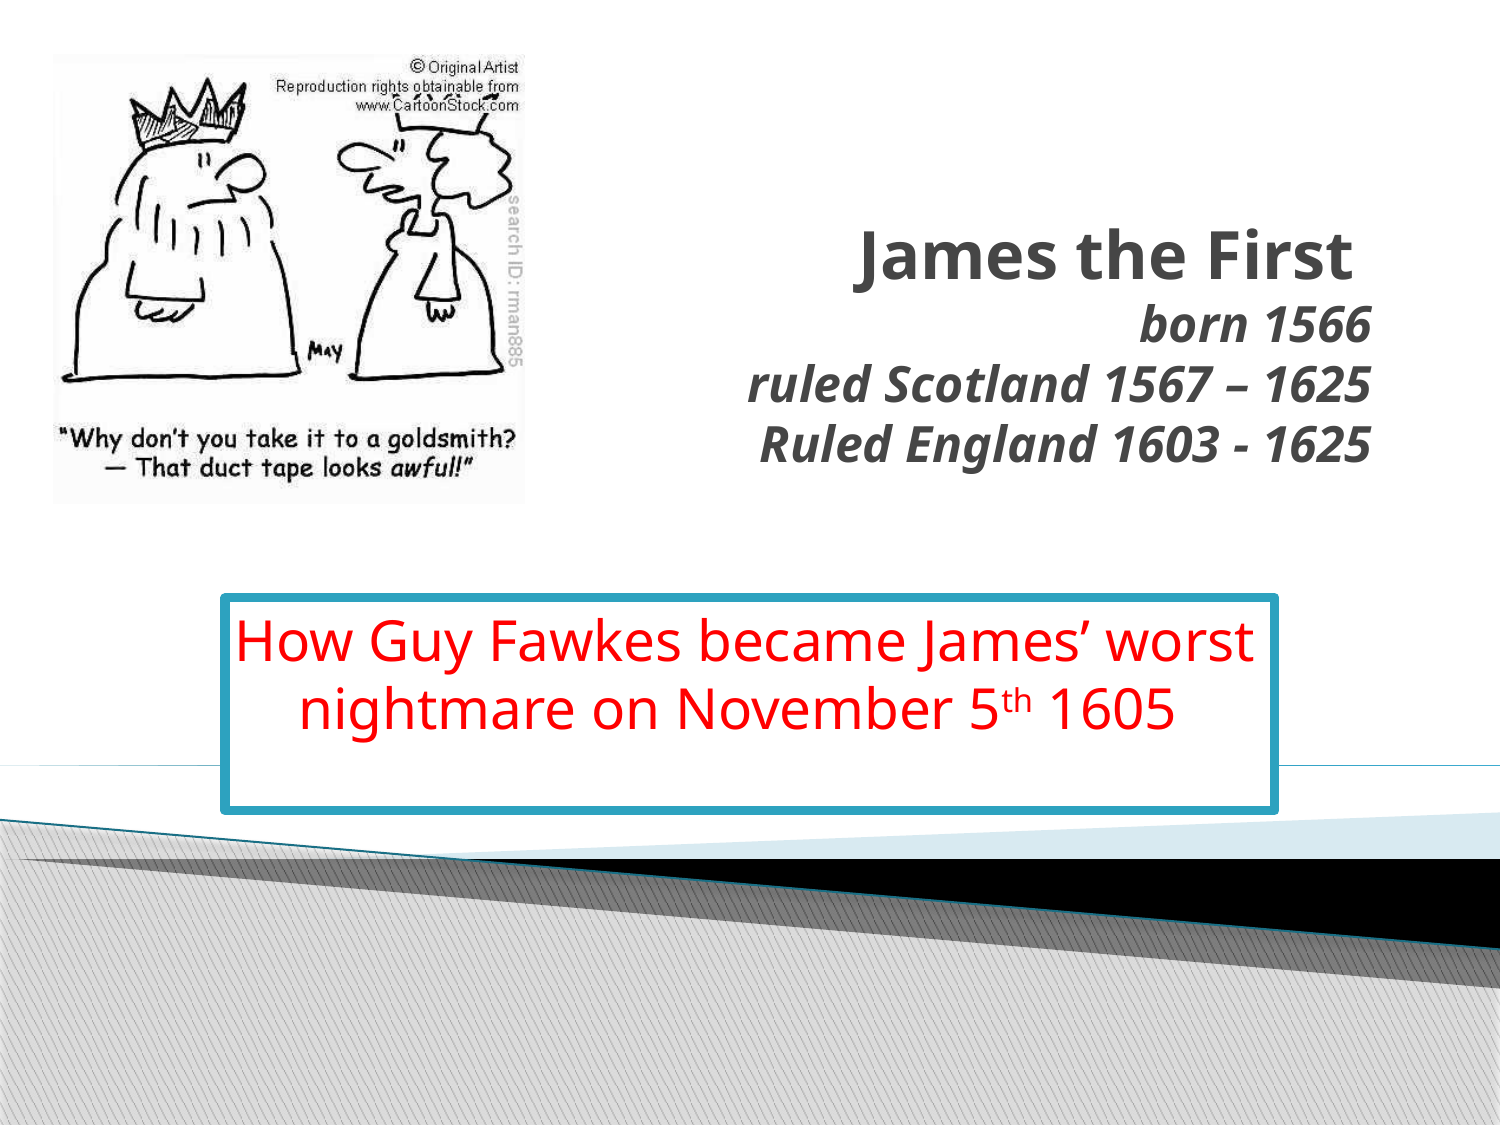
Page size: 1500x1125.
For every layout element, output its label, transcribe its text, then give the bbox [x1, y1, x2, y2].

picture [5, 859, 1500, 989]
title James the First born 1566 ruled Scotland 1567 – 1625 Ruled England 1603 - 1625 [531, 172, 1388, 480]
subtitle How Guy Fawkes became James’ worst nightmare on November 5th 1605 [220, 593, 1279, 815]
picture [52, 54, 525, 504]
